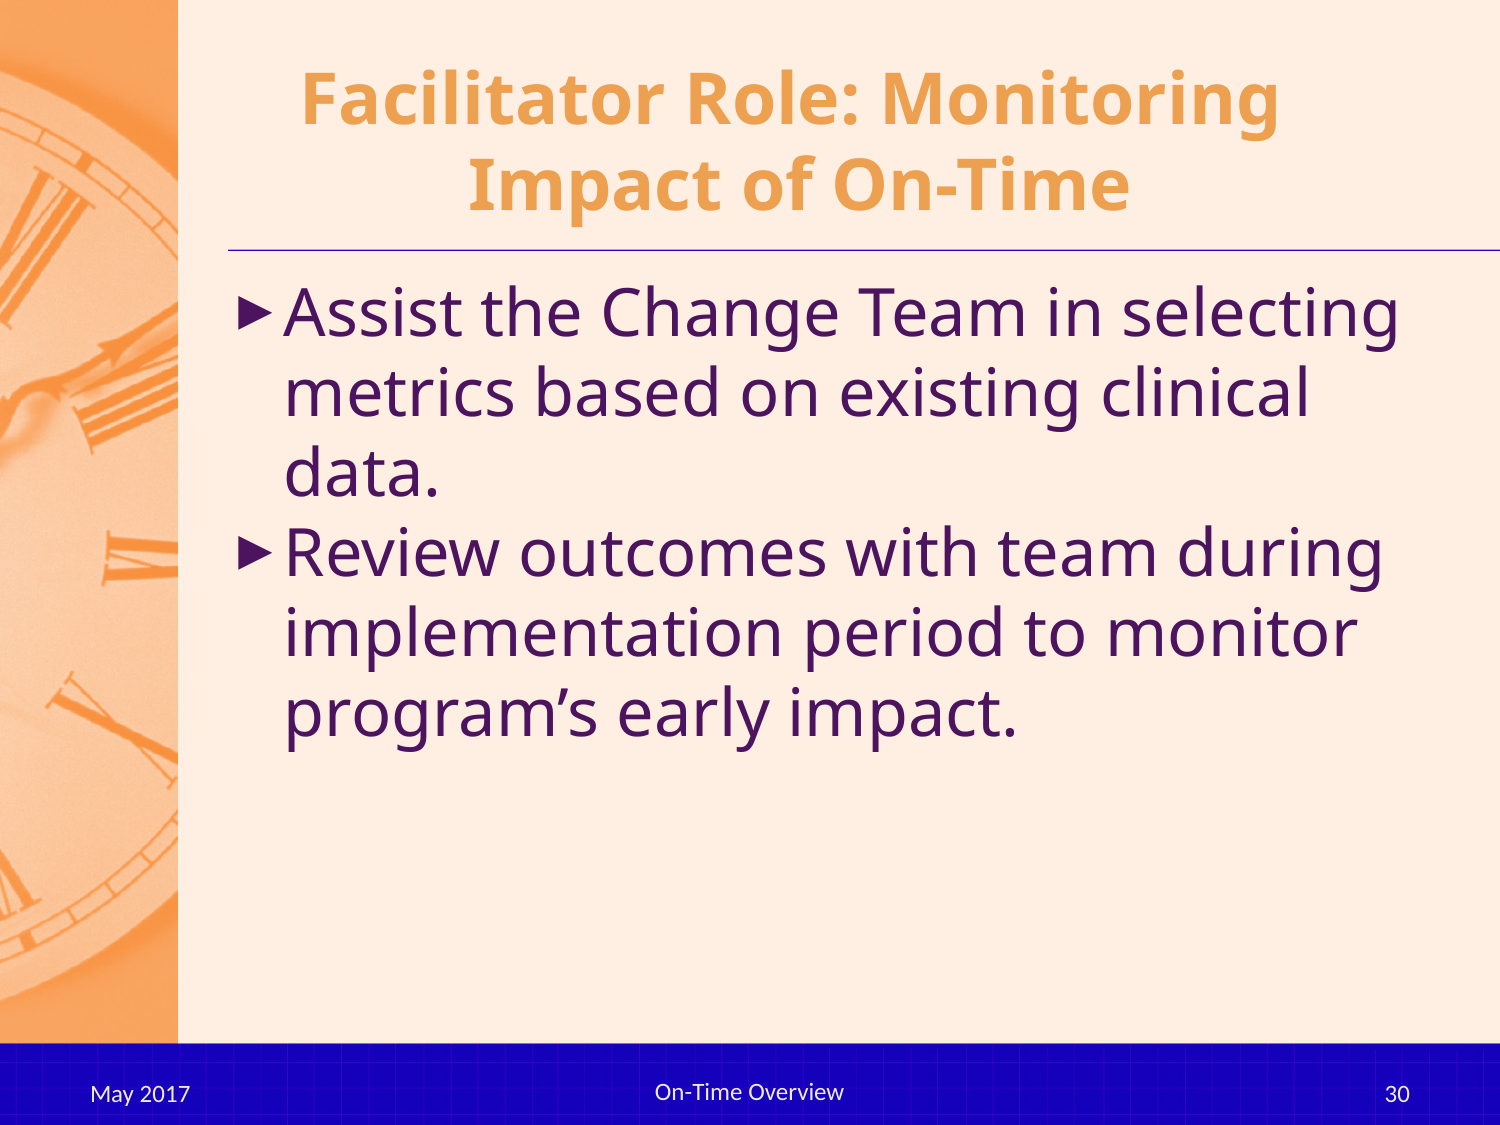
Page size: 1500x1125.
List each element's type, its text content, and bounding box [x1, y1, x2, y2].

footer On-Time Overview [512, 1060, 988, 1121]
list Assist the Change Team in selecting metrics based on existing clinical data. Review outcomes with team during implementation period to monitor program’s early impact. [212, 262, 1425, 1005]
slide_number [75, 1062, 425, 1122]
title Facilitator Role: Monitoring Impact of On-Time [174, 45, 1425, 233]
slide_number 30 [1074, 1062, 1425, 1122]
picture [0, 0, 1500, 1125]
